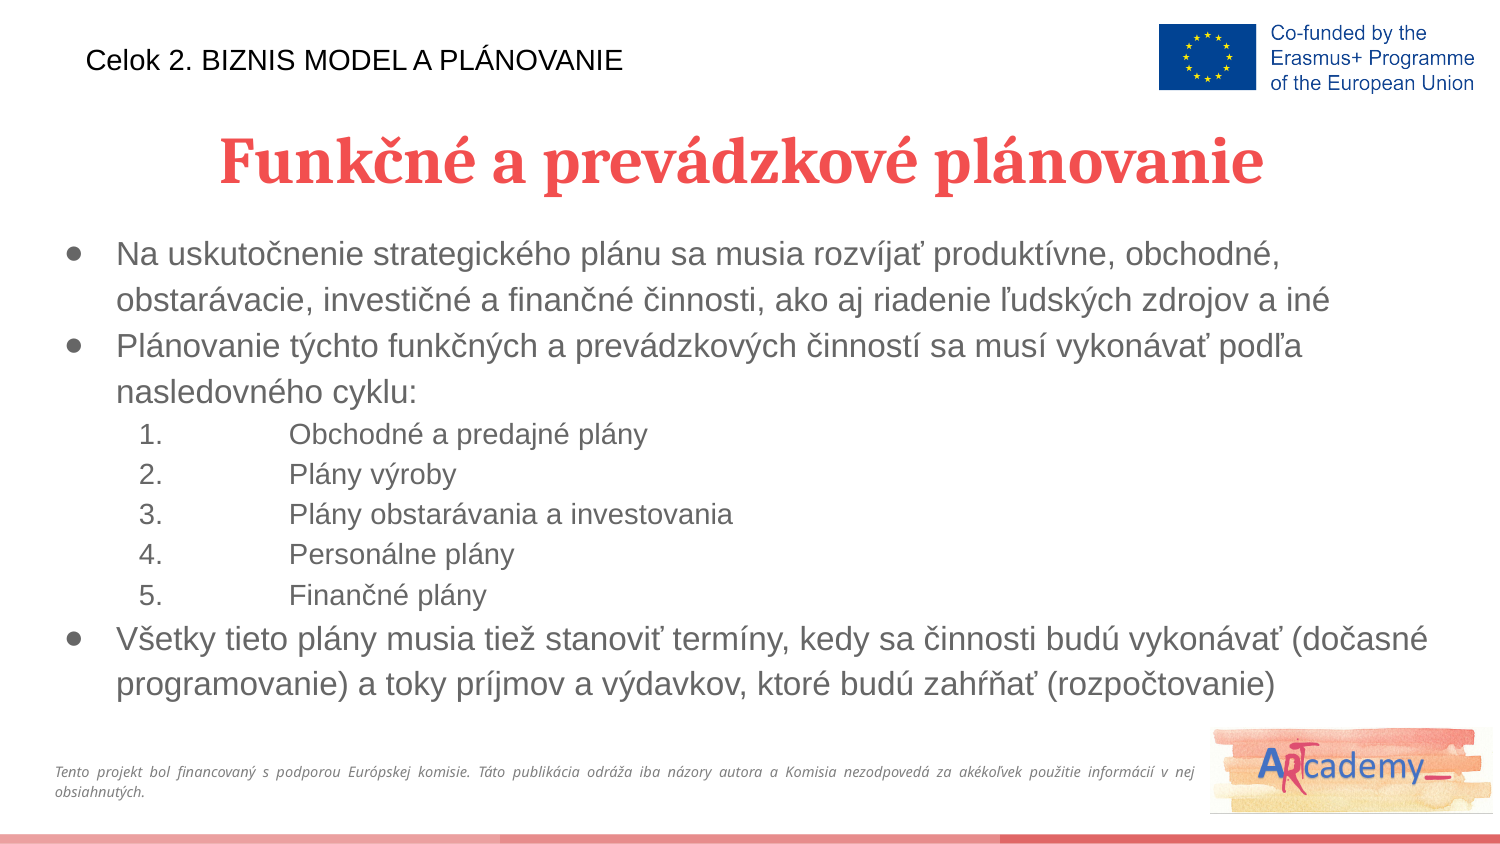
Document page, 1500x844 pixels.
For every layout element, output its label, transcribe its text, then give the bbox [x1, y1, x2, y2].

picture [1158, 24, 1474, 94]
picture [1210, 709, 1493, 844]
text_box Tento projekt bol financovaný s podporou Európskej komisie. Táto publikácia odráža iba názory autora a Komisia nezodpovedá za akékoľvek použitie informácií v nej obsiahnutých. [39, 754, 1205, 799]
title Funkčné a prevádzkové plánovanie [39, 4, 1446, 211]
text_box Celok 2. BIZNIS MODEL A PLÁNOVANIE [70, 33, 750, 84]
list Na uskutočnenie strategického plánu sa musia rozvíjať produktívne, obchodné, obstarávacie, investičné a finančné činnosti, ako aj riadenie ľudských zdrojov a iné Plánovanie týchto funkčných a prevádzkových činností sa musí vykonávať podľa nasledovného cyklu: 1. Obchodné a predajné plány 2. Plány výroby 3. Plány obstarávania a investovania 4. Personálne plány 5. Finančné plány Všetky tieto plány musia tiež stanoviť termíny, kedy sa činnosti budú vykonávať (dočasné programovanie) a toky príjmov a výdavkov, ktoré budú zahŕňať (rozpočtovanie) [25, 211, 1474, 724]
